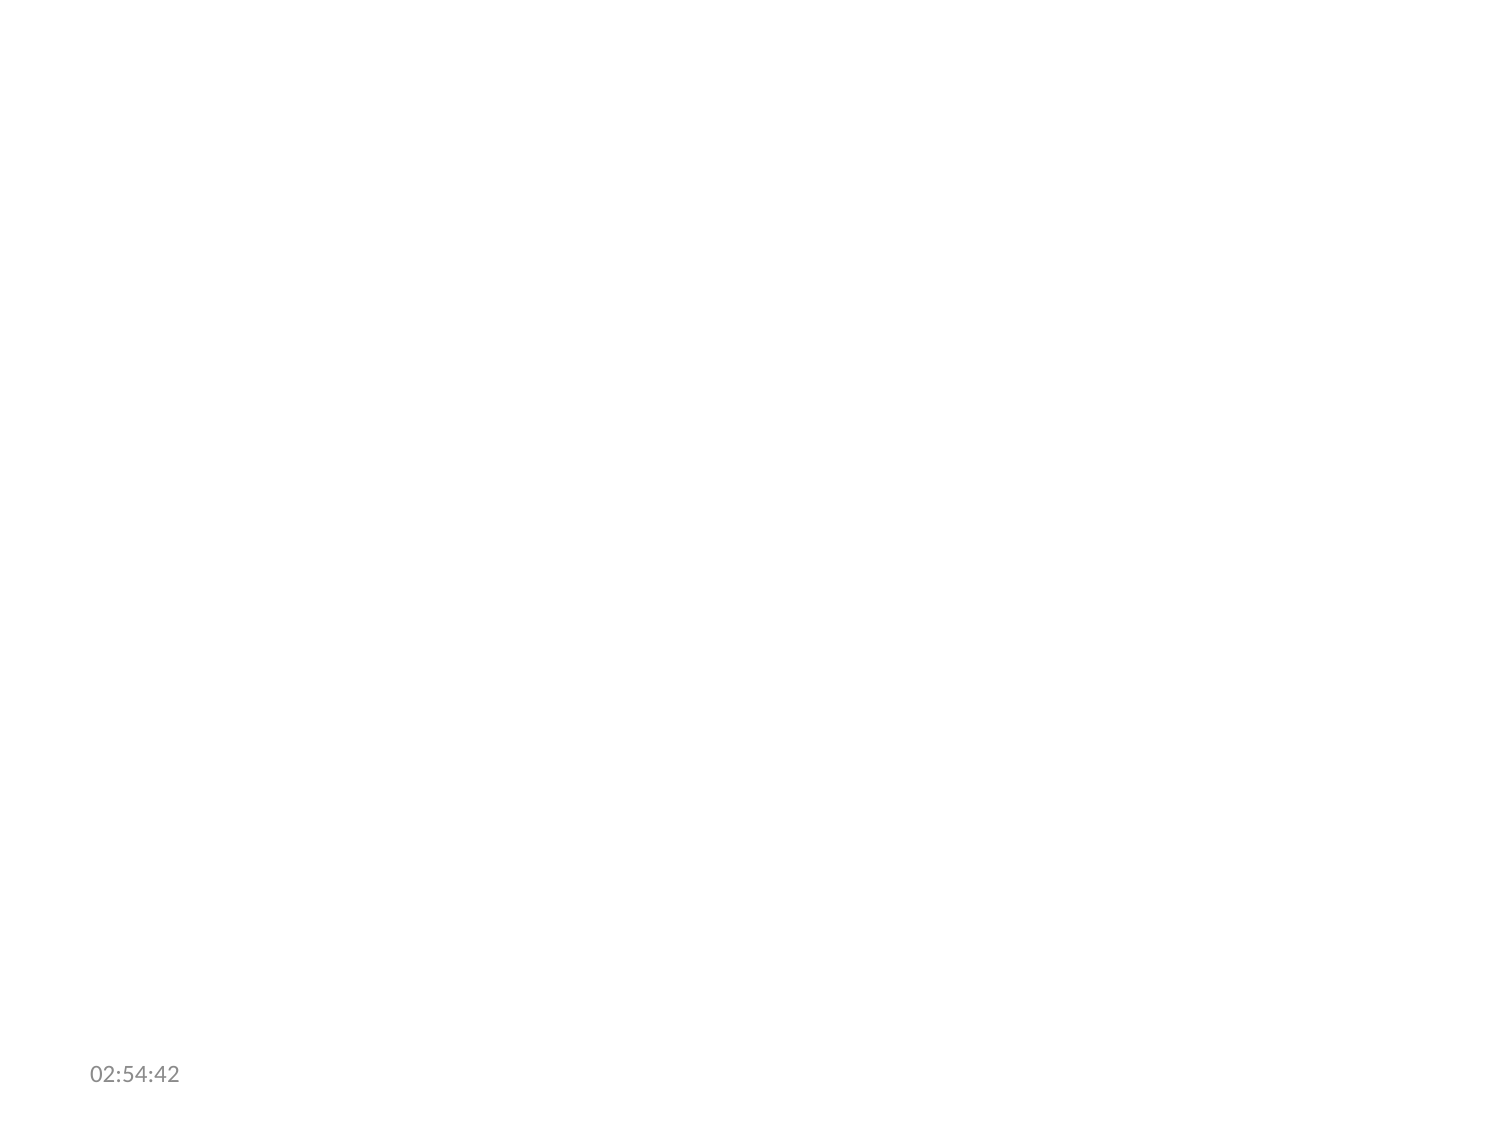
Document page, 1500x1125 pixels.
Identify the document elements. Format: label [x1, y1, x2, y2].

slide_number [75, 1042, 425, 1103]
